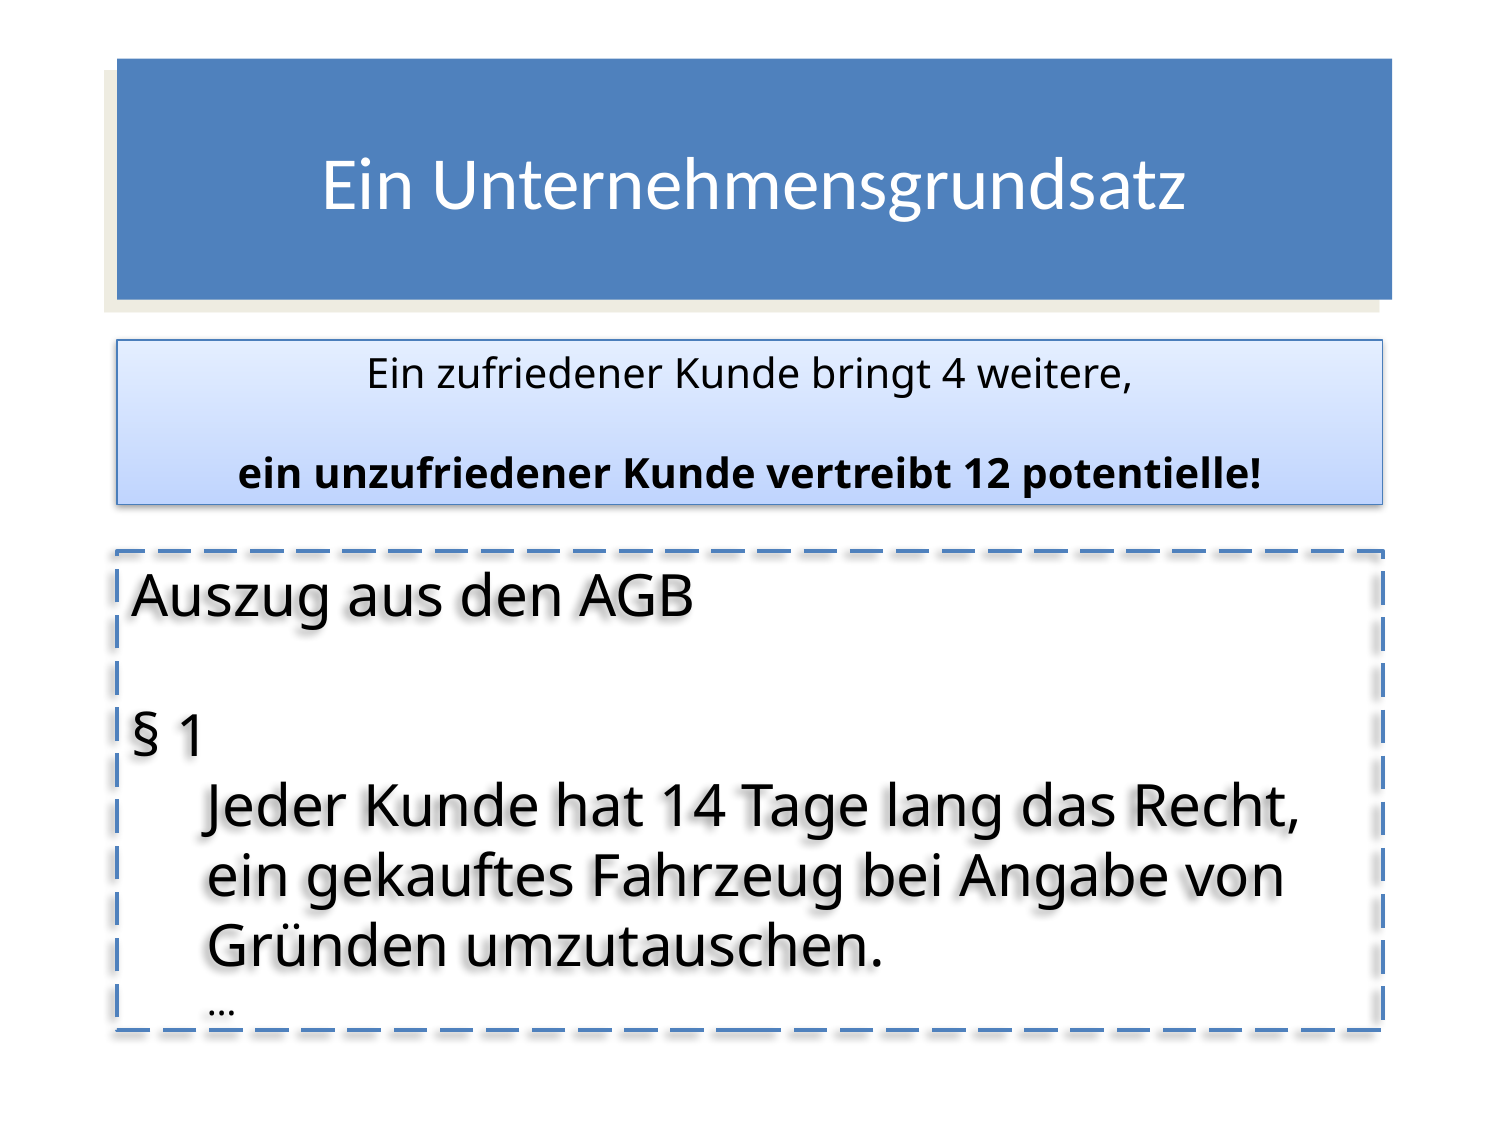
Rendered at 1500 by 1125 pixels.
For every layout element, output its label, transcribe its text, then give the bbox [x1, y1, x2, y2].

text_box Auszug aus den AGB § 1 Jeder Kunde hat 14 Tage lang das Recht, ein gekauftes Fahrzeug bei Angabe von Gründen umzutauschen. … [117, 550, 1383, 1031]
text_box Ein Unternehmensgrundsatz [117, 58, 1393, 300]
text_box Ein zufriedener Kunde bringt 4 weitere, ein unzufriedener Kunde vertreibt 12 potentielle! [116, 339, 1383, 505]
